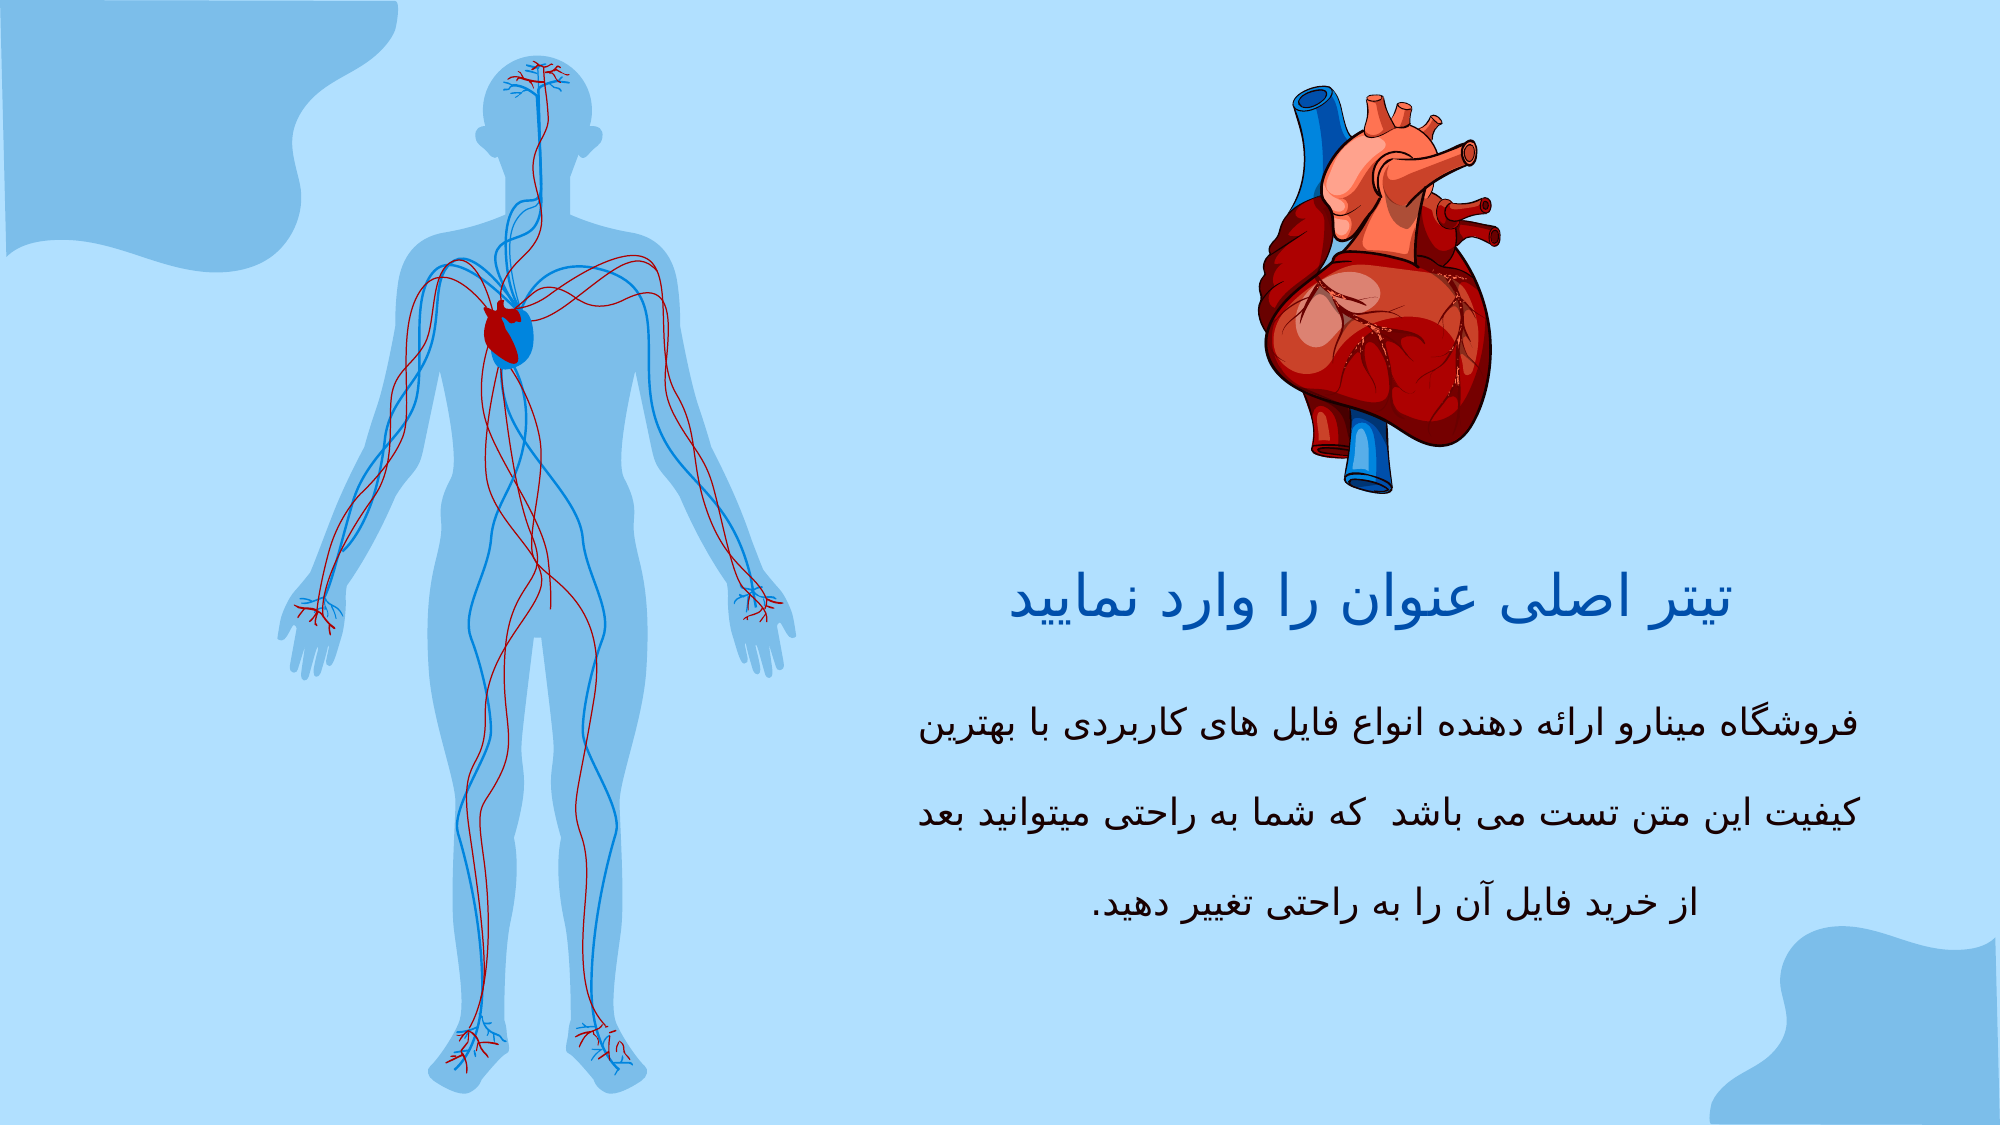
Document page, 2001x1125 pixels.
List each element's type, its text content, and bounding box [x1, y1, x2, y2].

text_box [1257, 85, 1501, 495]
text_box فروشگاه مینارو ارائه دهنده انواع فایل های کاربردی با بهترین کیفیت این متن تست می باشد که شما به راحتی میتوانید بعد از خرید فایل آن را به راحتی تغییر دهید. [886, 645, 1892, 931]
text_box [277, 55, 797, 1094]
text_box تیتر اصلی عنوان را وارد نمایید [947, 516, 1797, 636]
